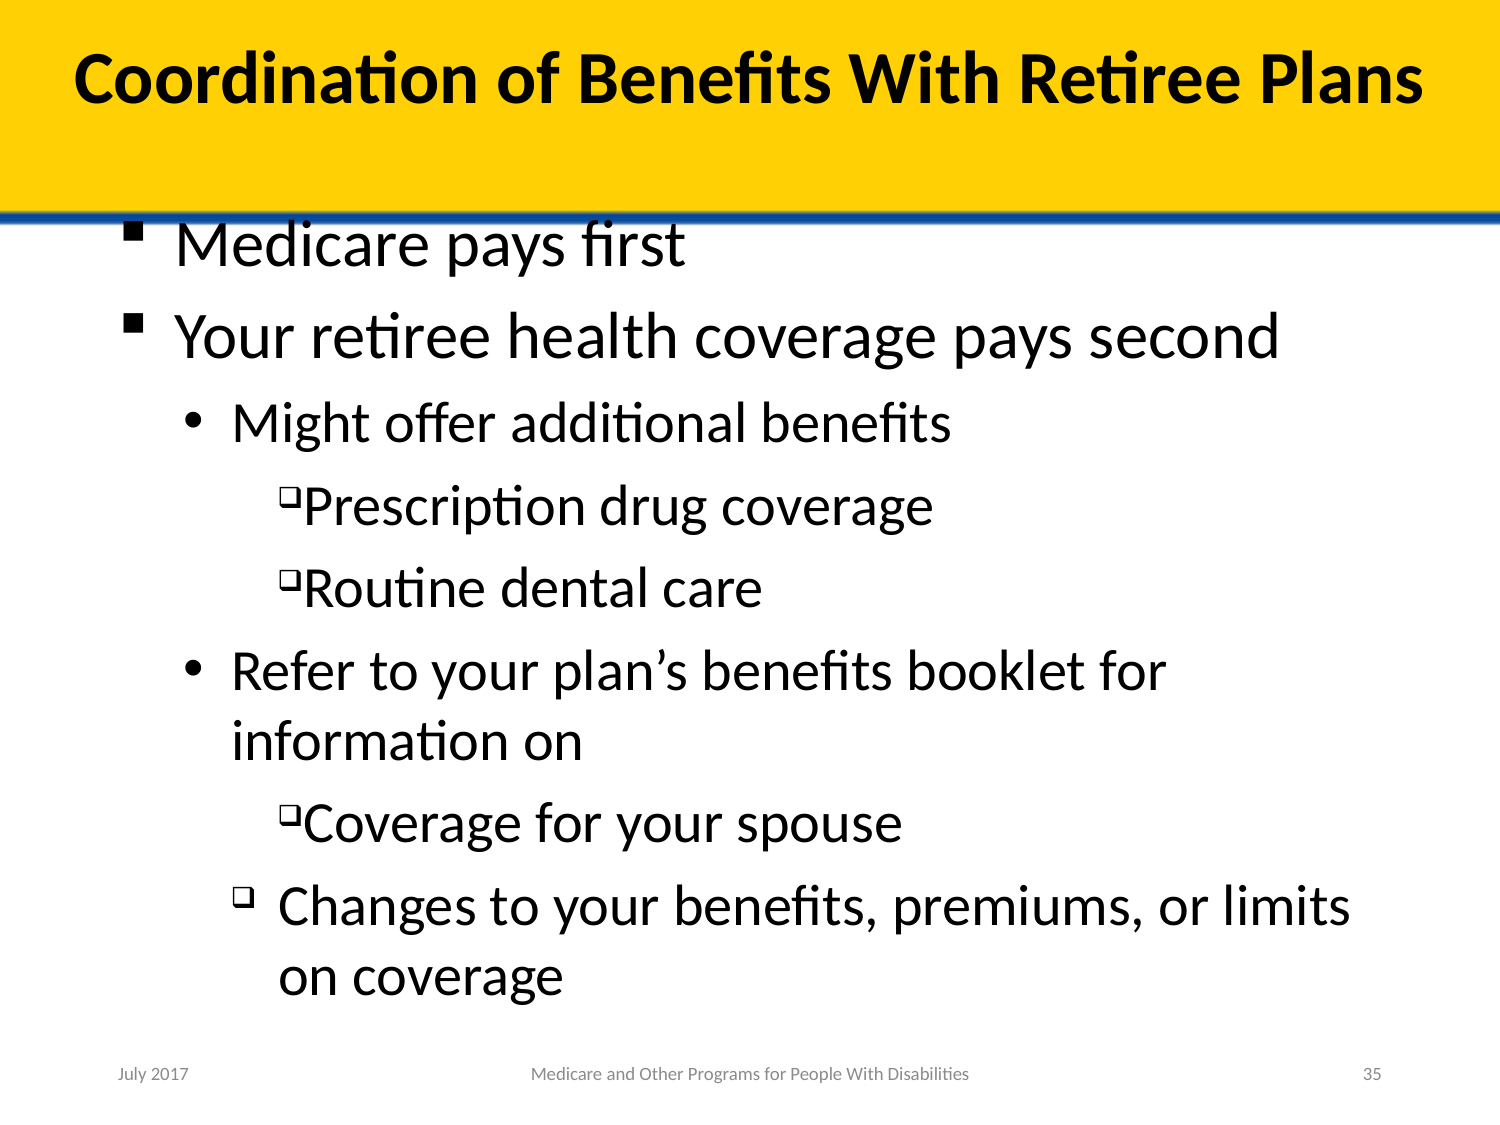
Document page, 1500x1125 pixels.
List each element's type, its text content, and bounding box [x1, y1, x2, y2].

picture [0, 156, 1500, 1125]
footer Medicare and Other Programs for People With Disabilities [496, 1042, 1004, 1103]
slide_number 35 [1059, 1042, 1397, 1103]
list Medicare pays first Your retiree health coverage pays second Might offer additional benefits Prescription drug coverage Routine dental care Refer to your plan’s benefits booklet for information on Coverage for your spouse Changes to your benefits, premiums, or limits on coverage [103, 192, 1397, 1014]
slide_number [103, 1042, 441, 1103]
title Coordination of Benefits With Retiree Plans [0, 2, 1500, 156]
